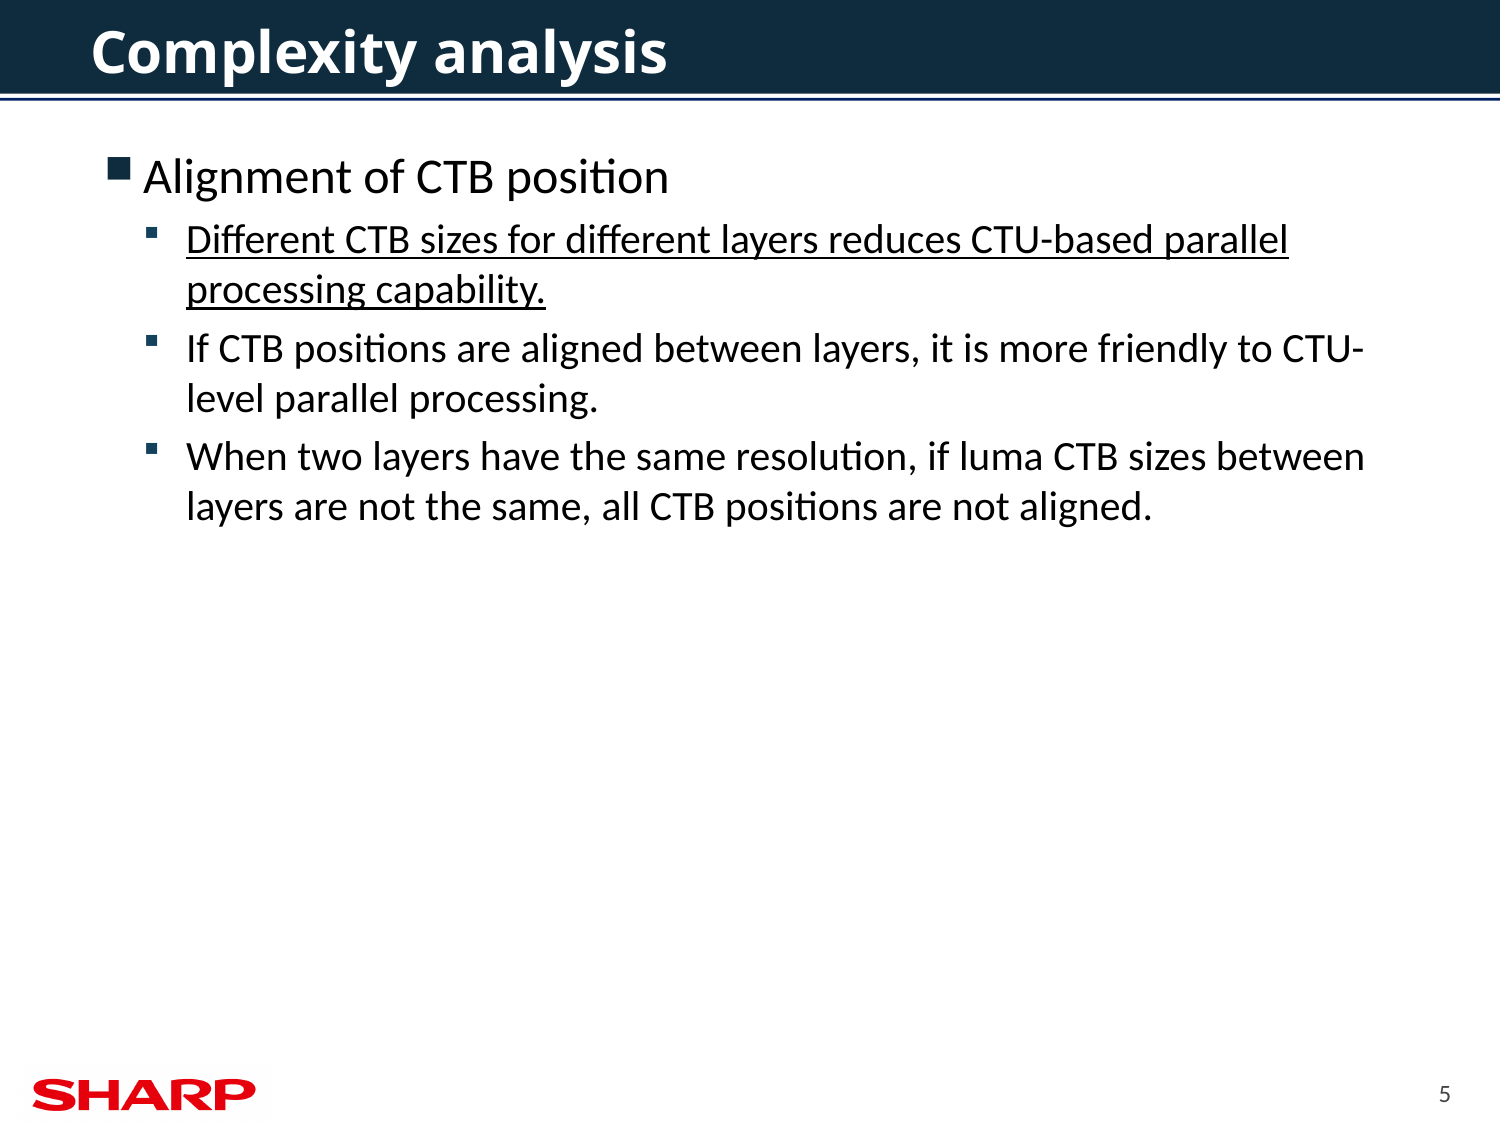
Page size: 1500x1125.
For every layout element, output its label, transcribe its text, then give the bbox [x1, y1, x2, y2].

list Alignment of CTB position Different CTB sizes for different layers reduces CTU-based parallel processing capability. If CTB positions are aligned between layers, it is more friendly to CTU-level parallel processing. When two layers have the same resolution, if luma CTB sizes between layers are not the same, all CTB positions are not aligned. [74, 128, 1426, 1051]
title Complexity analysis [74, 15, 1426, 85]
slide_number 5 [1345, 1062, 1467, 1108]
picture [17, 1064, 271, 1125]
